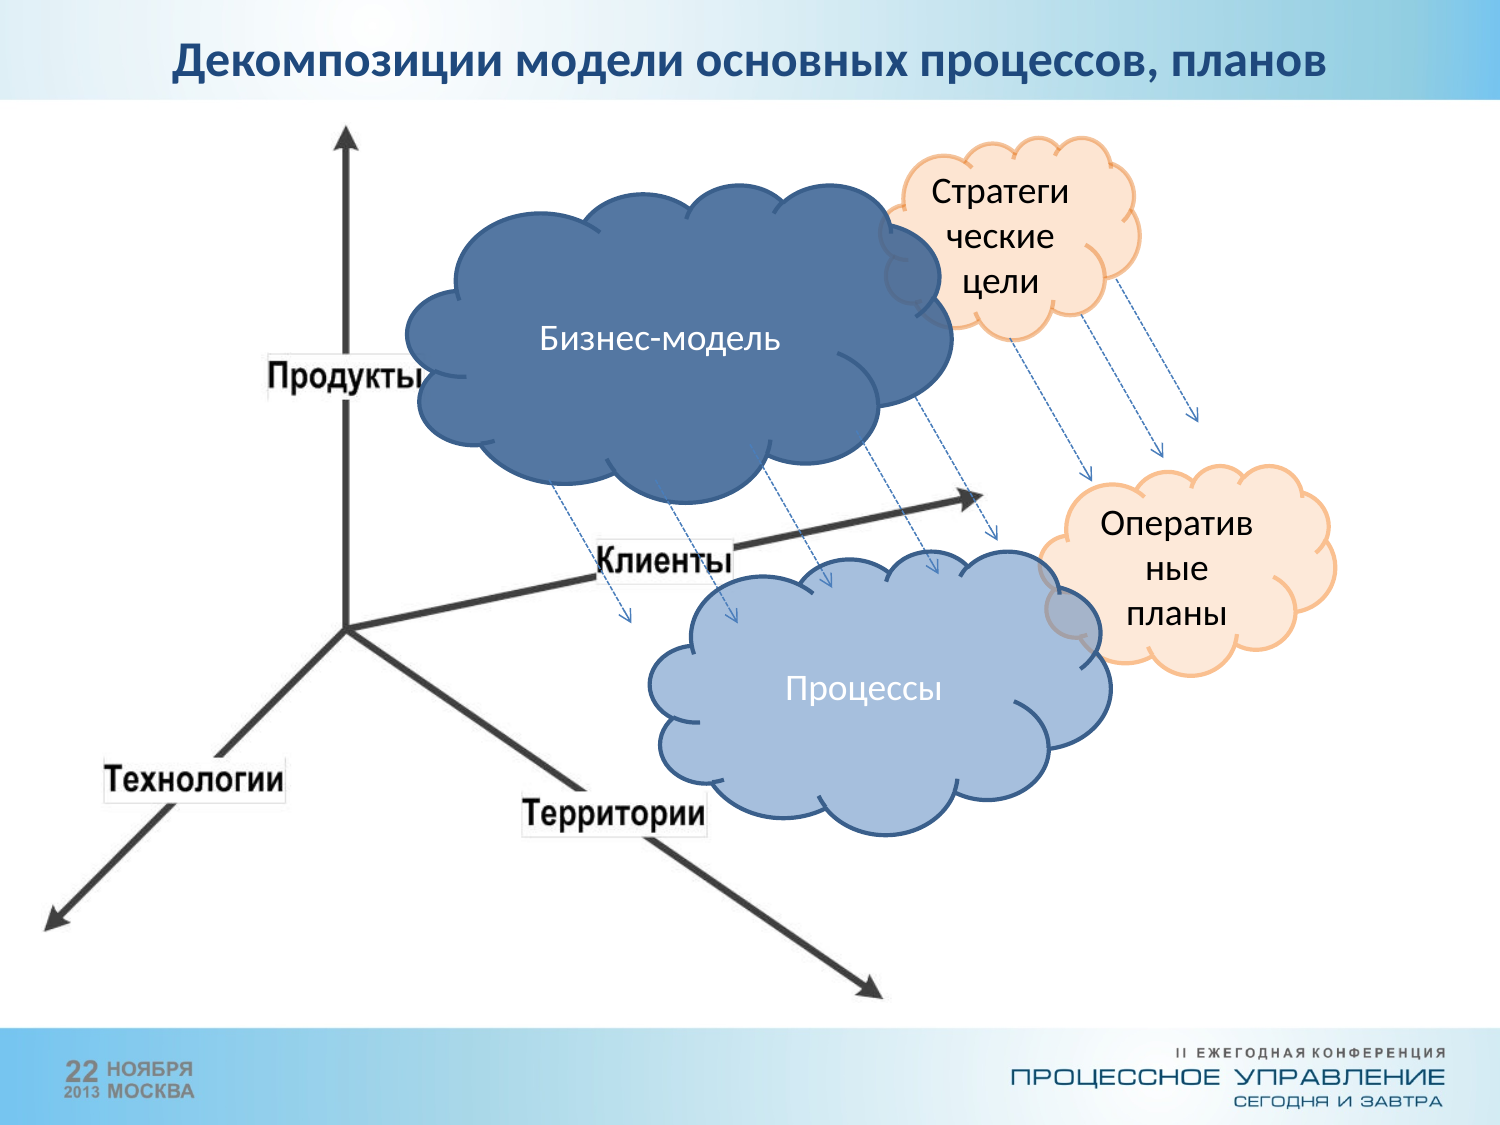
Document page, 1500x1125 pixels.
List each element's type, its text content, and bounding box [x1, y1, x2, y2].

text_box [1115, 278, 1199, 423]
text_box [1080, 314, 1164, 459]
text_box Оперативные планы [1038, 463, 1338, 678]
text_box Стратегические цели [992, 135, 1142, 342]
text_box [548, 479, 632, 624]
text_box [749, 444, 833, 589]
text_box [655, 479, 738, 624]
list Декомпозиции модели основных процессов, планов [29, 19, 1471, 107]
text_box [855, 430, 939, 575]
picture [0, 0, 1500, 1125]
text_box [1009, 337, 1093, 482]
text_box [915, 396, 998, 542]
text_box Процессы [992, 549, 1113, 803]
